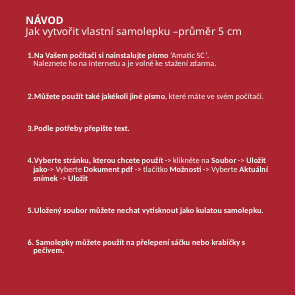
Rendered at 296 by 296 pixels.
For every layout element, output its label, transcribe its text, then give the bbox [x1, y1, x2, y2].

text_box Na Vašem počítači si nainstalujte písmo ‘Amatic SC’. Naleznete ho na internetu a je volně ke stažení zdarma. Můžete použít také jakékoli jiné písmo, které máte ve svém počítači. Podle potřeby přepište text. Vyberte stránku, kterou chcete použít -> klikněte na Soubor -> Uložit jako-> Vyberte Dokument pdf -> tlačítko Možnosti -> Vyberte Aktuální snímek -> Uložit Uložený soubor můžete nechat vytisknout jako kulatou samolepku. Samolepky můžete použít na přelepení sáčku nebo krabičky s pečivem. [26, 50, 273, 264]
text_box NÁVOD Jak vytvořit vlastní samolepku –průměr 5 cm [24, 10, 278, 43]
